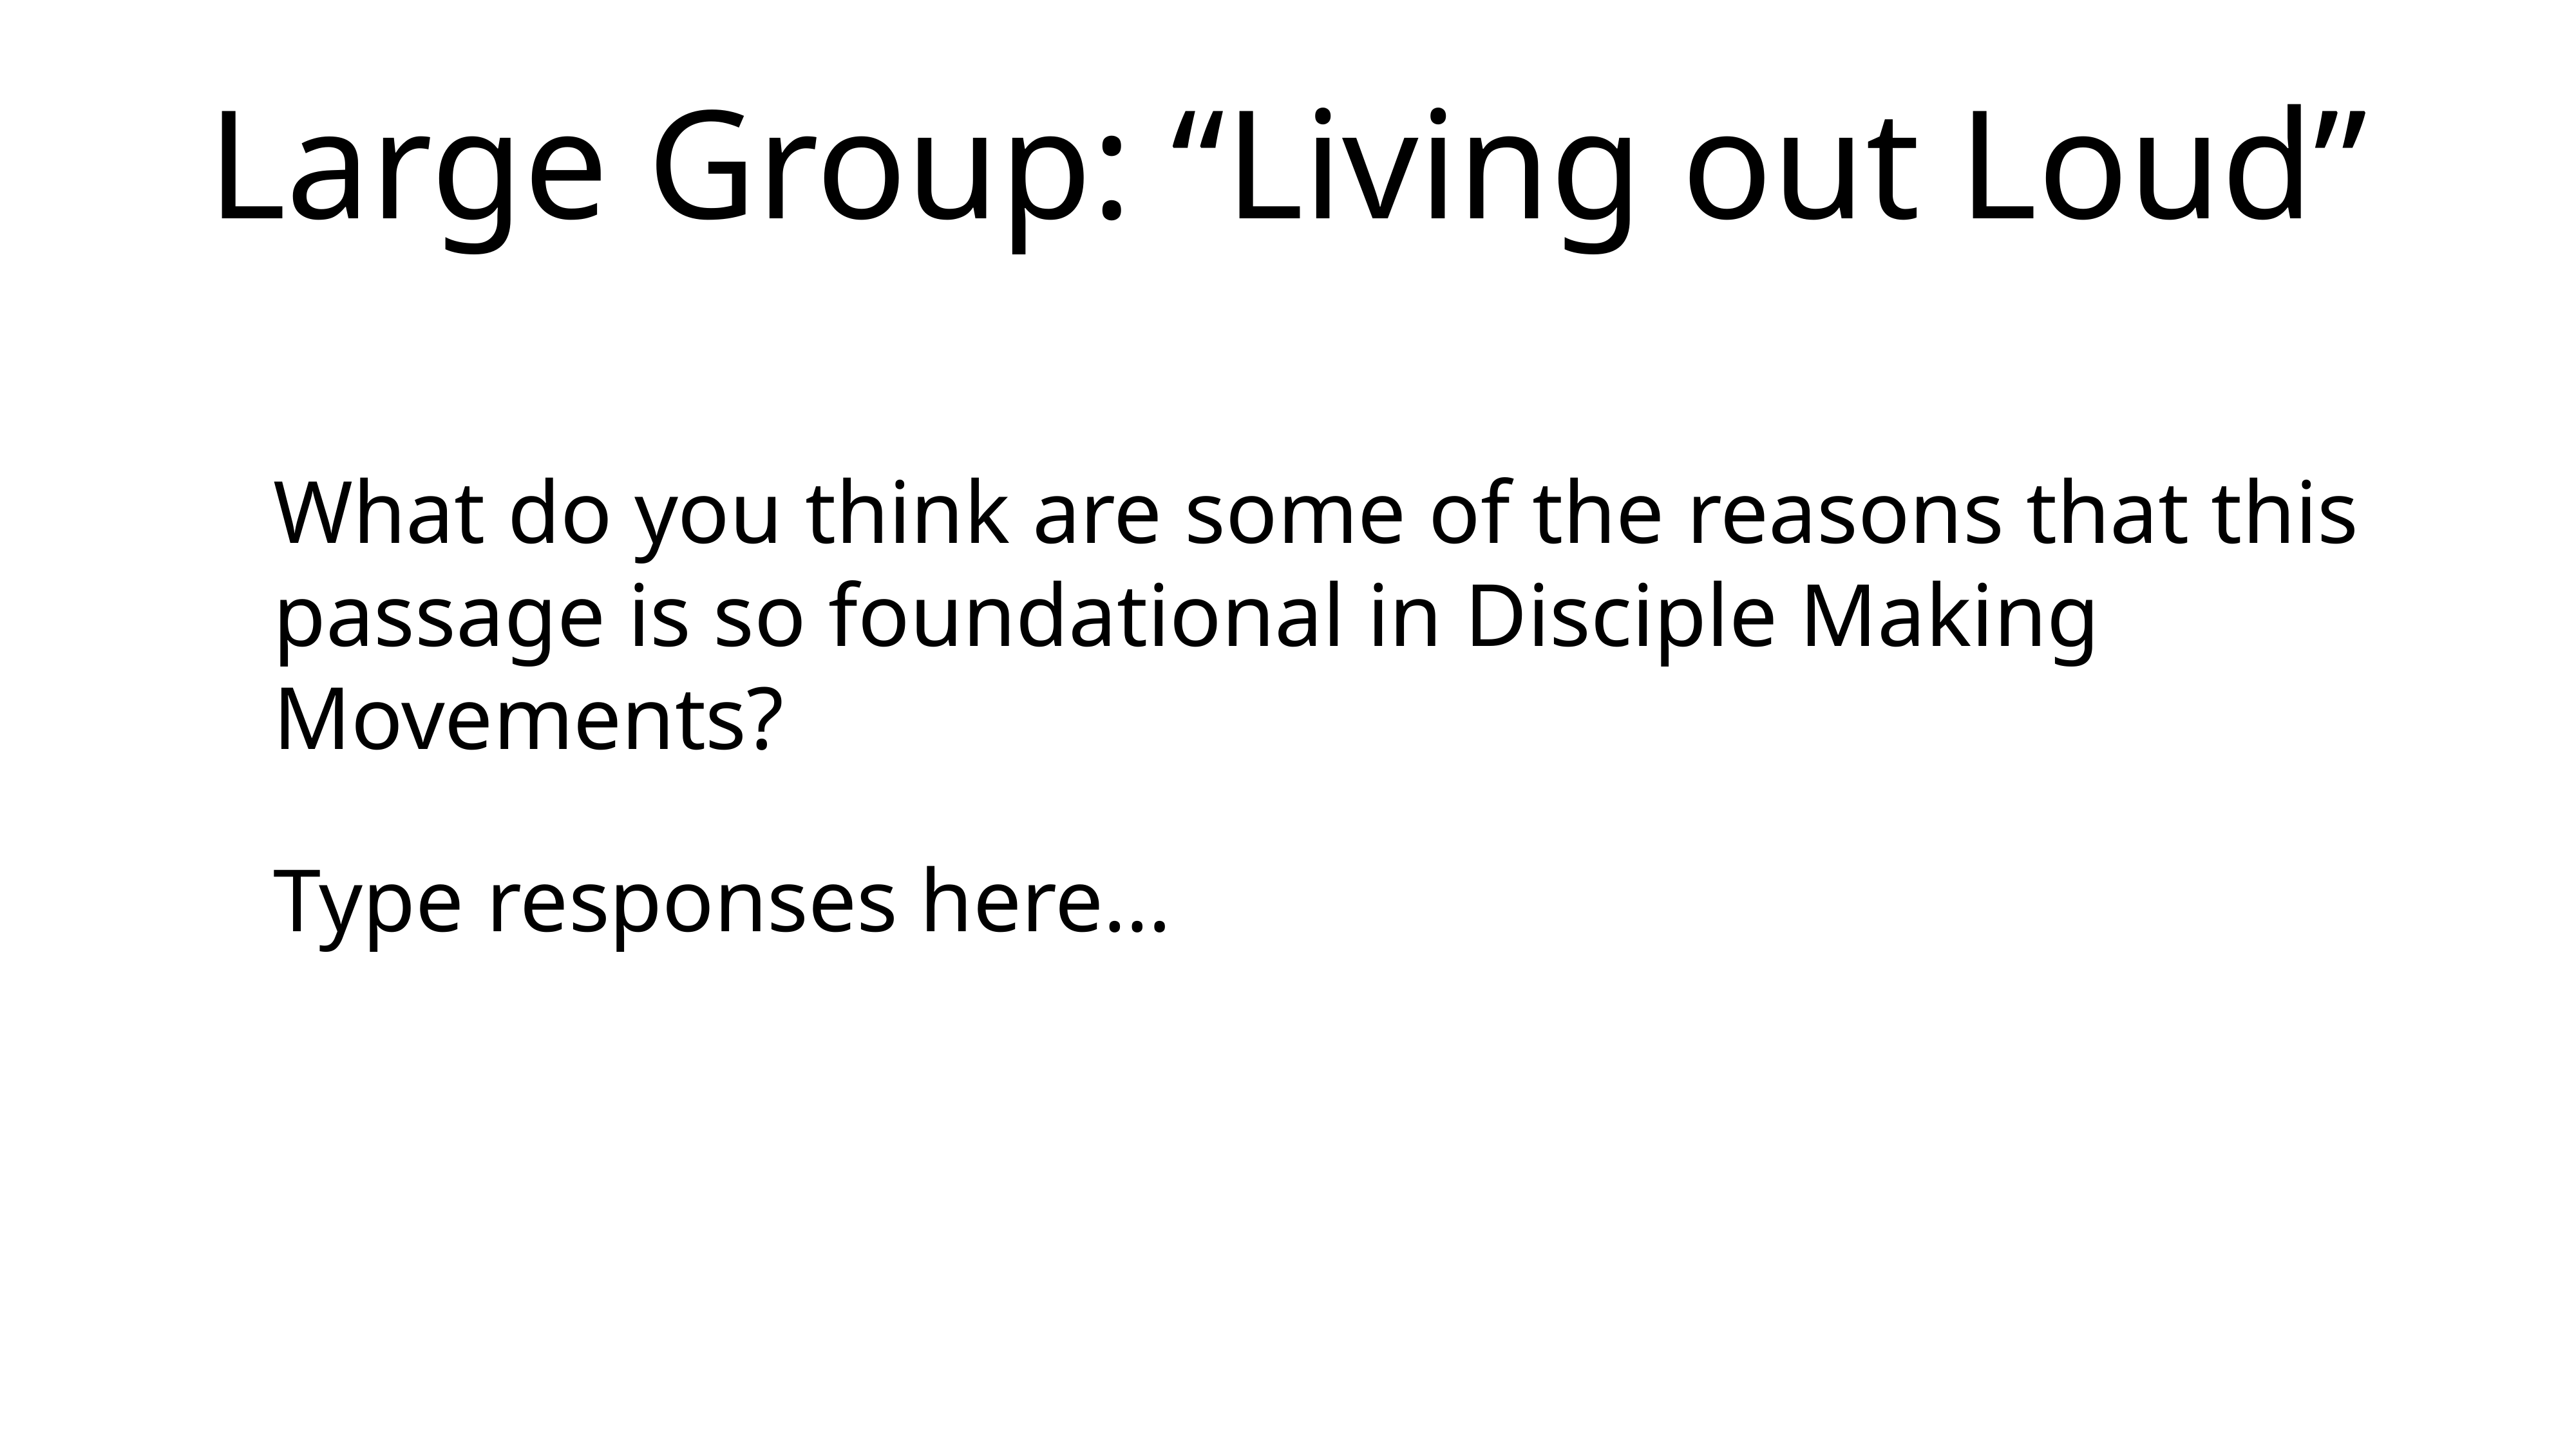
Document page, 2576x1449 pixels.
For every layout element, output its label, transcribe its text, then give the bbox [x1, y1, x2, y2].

list What do you think are some of the reasons that this passage is so foundational in Disciple Making Movements? Type responses here… [178, 367, 2398, 1161]
title Large Group: “Living out Loud” [178, 37, 2398, 279]
